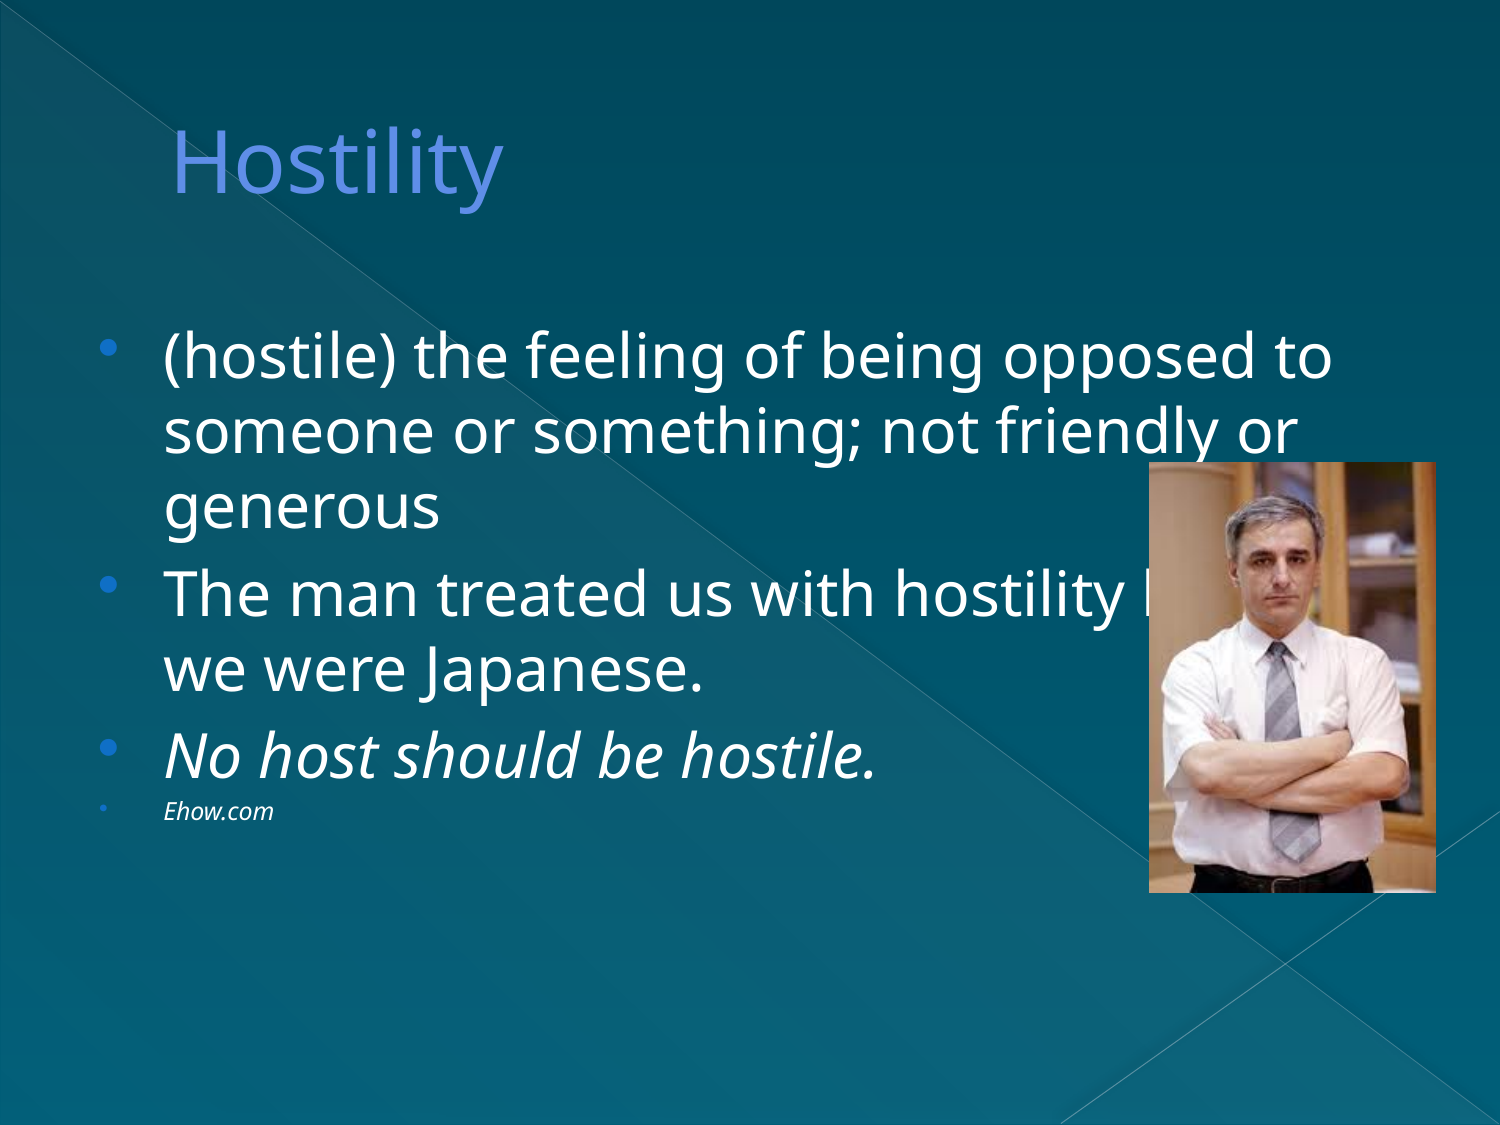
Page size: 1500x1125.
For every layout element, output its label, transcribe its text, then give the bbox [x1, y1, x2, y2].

list (hostile) the feeling of being opposed to someone or something; not friendly or generous The man treated us with hostility because we were Japanese. No host should be hostile. Ehow.com [75, 308, 1425, 1059]
title Hostility [75, 43, 1425, 274]
picture [1149, 462, 1436, 893]
